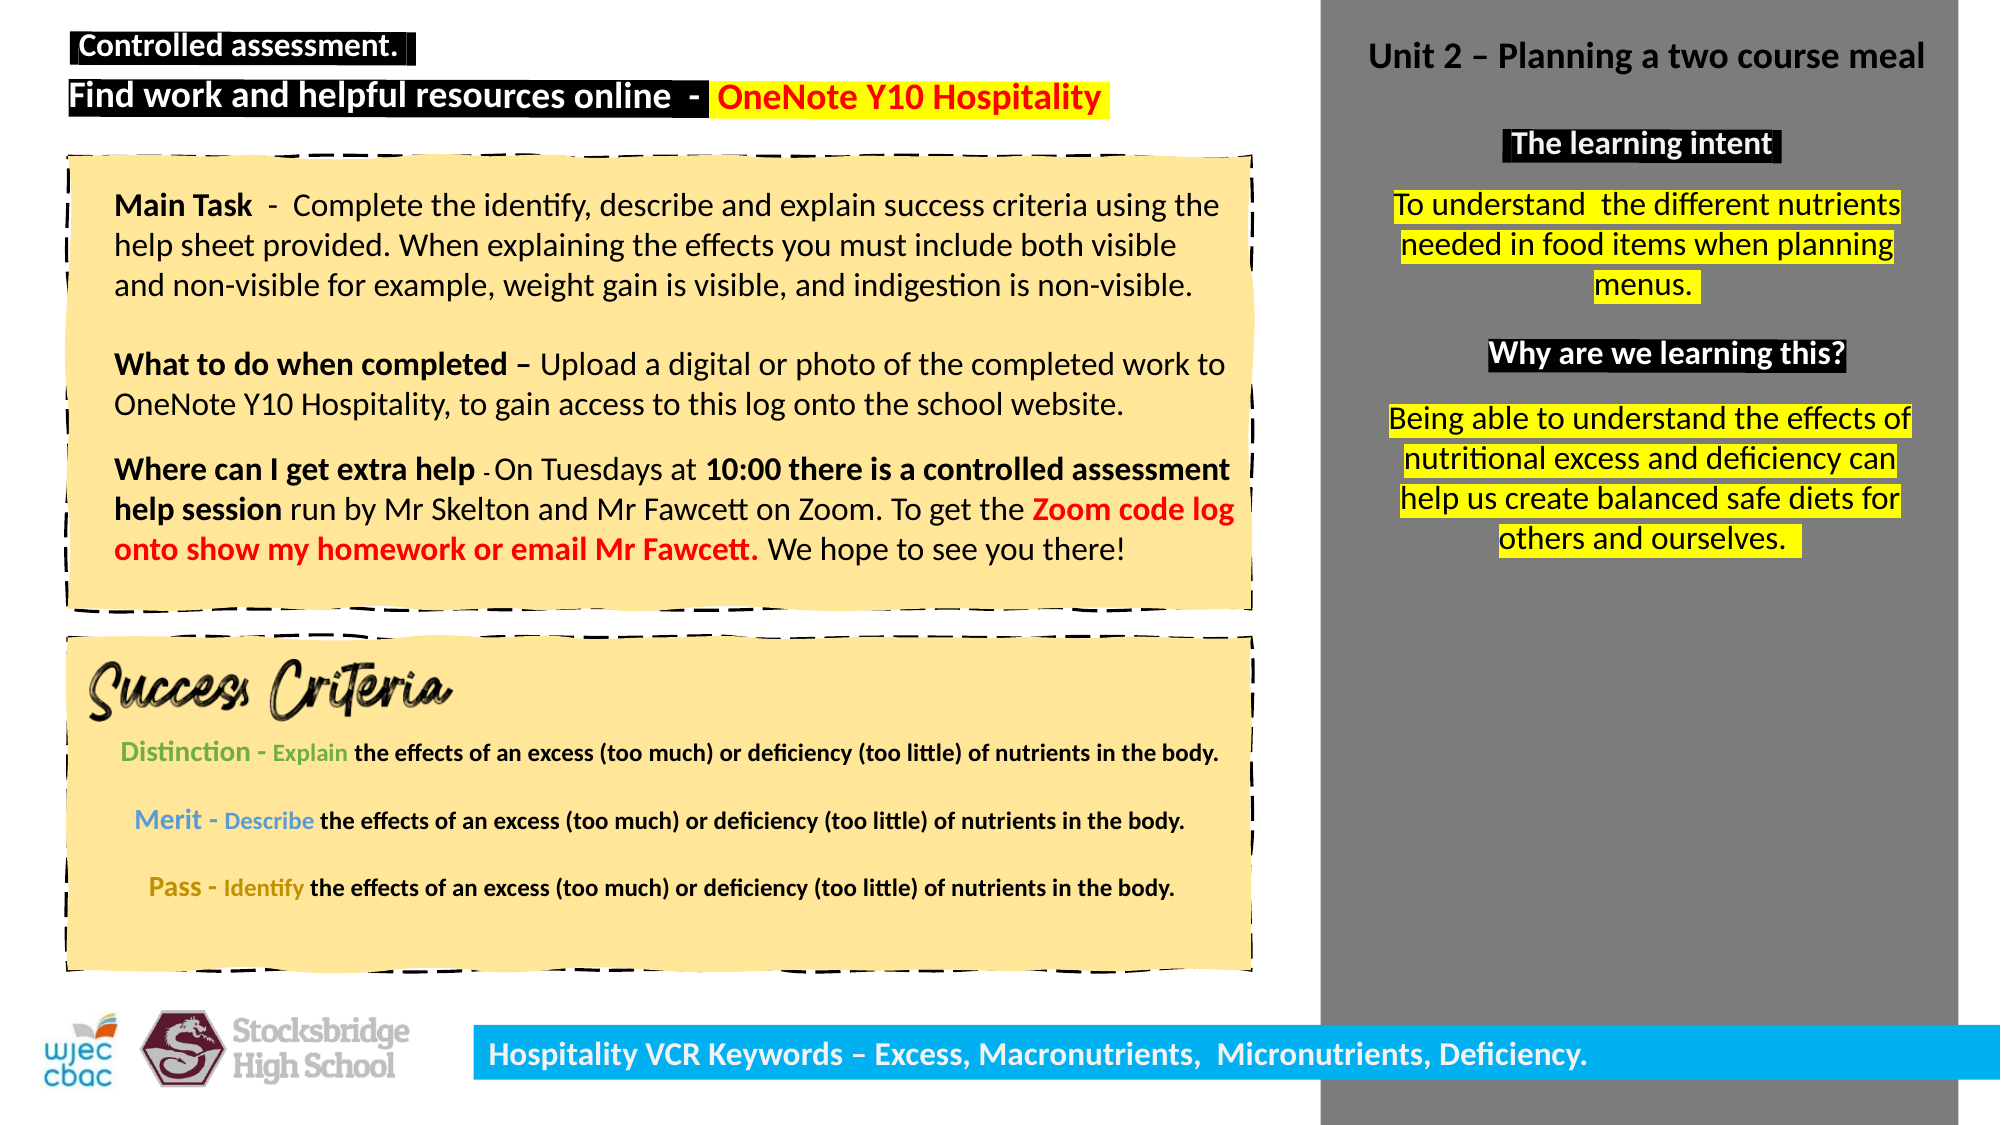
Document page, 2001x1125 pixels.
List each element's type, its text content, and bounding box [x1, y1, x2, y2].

text_box Distinction - Explain the effects of an excess (too much) or deficiency (too little) of nutrients in the body. [94, 725, 1253, 775]
text_box Why are we learning this? [1473, 323, 1862, 379]
text_box [64, 634, 1255, 974]
text_box [64, 153, 1253, 613]
text_box [1250, 177, 1254, 195]
text_box Main Task - Complete the identify, describe and explain success criteria using the help sheet provided. When explaining the effects you must include both visible and non-visible for example, weight gain is visible, and indigestion is non-visible. What to do when completed – Upload a digital or photo of the completed work to OneNote Y10 Hospitality, to gain access to this log onto the school website. Where can I get extra help - On Tuesdays at 10:00 there is a controlled assessment help session run by Mr Skelton and Mr Fawcett on Zoom. To get the Zoom code log onto show my homework or email Mr Fawcett. We hope to see you there! [99, 175, 1250, 600]
text_box .The learning intent. [1488, 113, 1796, 169]
text_box Pass - Identify the effects of an excess (too much) or deficiency (too little) of nutrients in the body. [119, 860, 1213, 910]
picture [137, 1006, 416, 1091]
text_box Merit - Describe the effects of an excess (too much) or deficiency (too little) of nutrients in the body. [84, 792, 1243, 843]
text_box [1250, 245, 1255, 422]
text_box Hospitality VCR Keywords – Excess, Macronutrients, Micronutrients, Deficiency. [473, 1024, 2000, 1080]
text_box [1320, 1080, 1959, 1125]
text_box Being able to understand the effects of nutritional excess and deficiency can help us create balanced safe diets for others and ourselves. [1368, 388, 1933, 564]
text_box [1250, 450, 1254, 467]
picture [40, 1011, 120, 1091]
text_box To understand the different nutrients needed in food items when planning menus. [1344, 174, 1951, 310]
text_box Unit 2 – Planning a two course meal [1352, 23, 1951, 84]
text_box Find work and helpful resources online - OneNote Y10 Hospitality [53, 62, 1126, 126]
text_box [294, 633, 312, 637]
text_box .Controlled assessment. . [55, 15, 431, 63]
text_box [1320, 0, 1959, 1024]
picture [88, 658, 454, 722]
